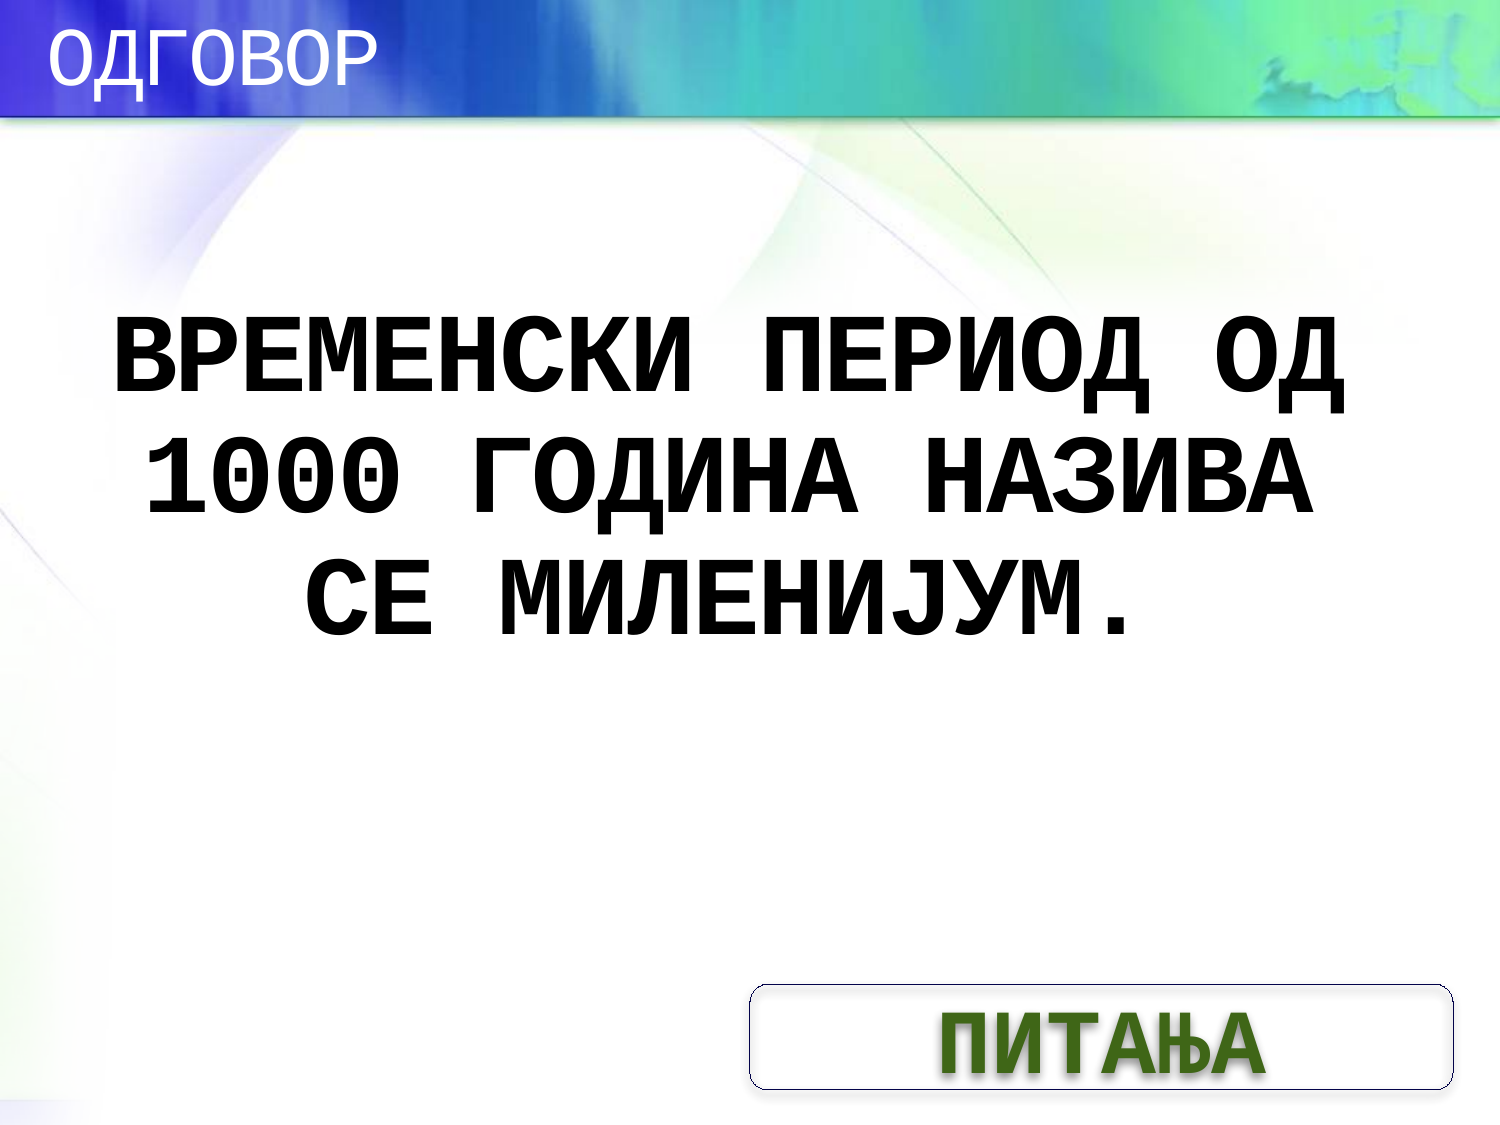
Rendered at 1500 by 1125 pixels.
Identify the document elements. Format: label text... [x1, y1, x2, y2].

title ВРЕМЕНСКИ ПЕРИОД ОД 1000 ГОДИНА НАЗИВА СЕ МИЛЕНИЈУМ. [58, 351, 1395, 602]
picture [0, 0, 1500, 1125]
text_box ОДГОВОР [46, 0, 774, 118]
text_box ПИТАЊА [749, 984, 1454, 1090]
